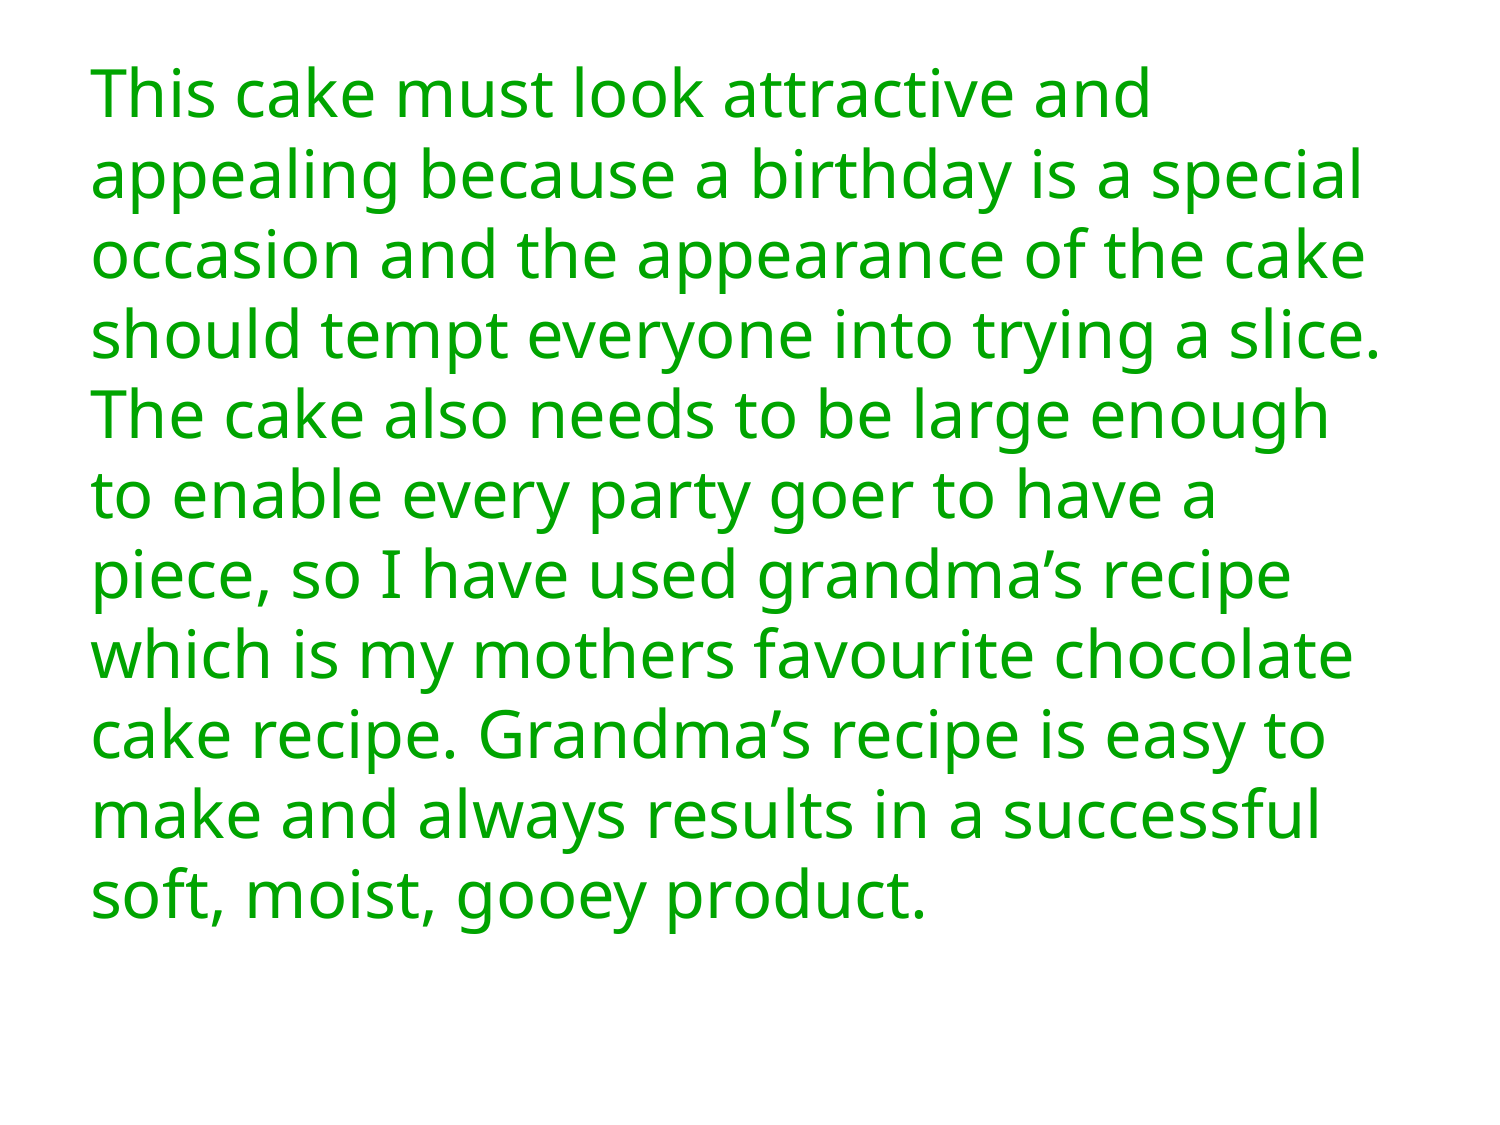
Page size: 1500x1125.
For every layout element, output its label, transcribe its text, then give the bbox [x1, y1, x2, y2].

list This cake must look attractive and appealing because a birthday is a special occasion and the appearance of the cake should tempt everyone into trying a slice. The cake also needs to be large enough to enable every party goer to have a piece, so I have used grandma’s recipe which is my mothers favourite chocolate cake recipe. Grandma’s recipe is easy to make and always results in a successful soft, moist, gooey product. [75, 43, 1425, 1005]
